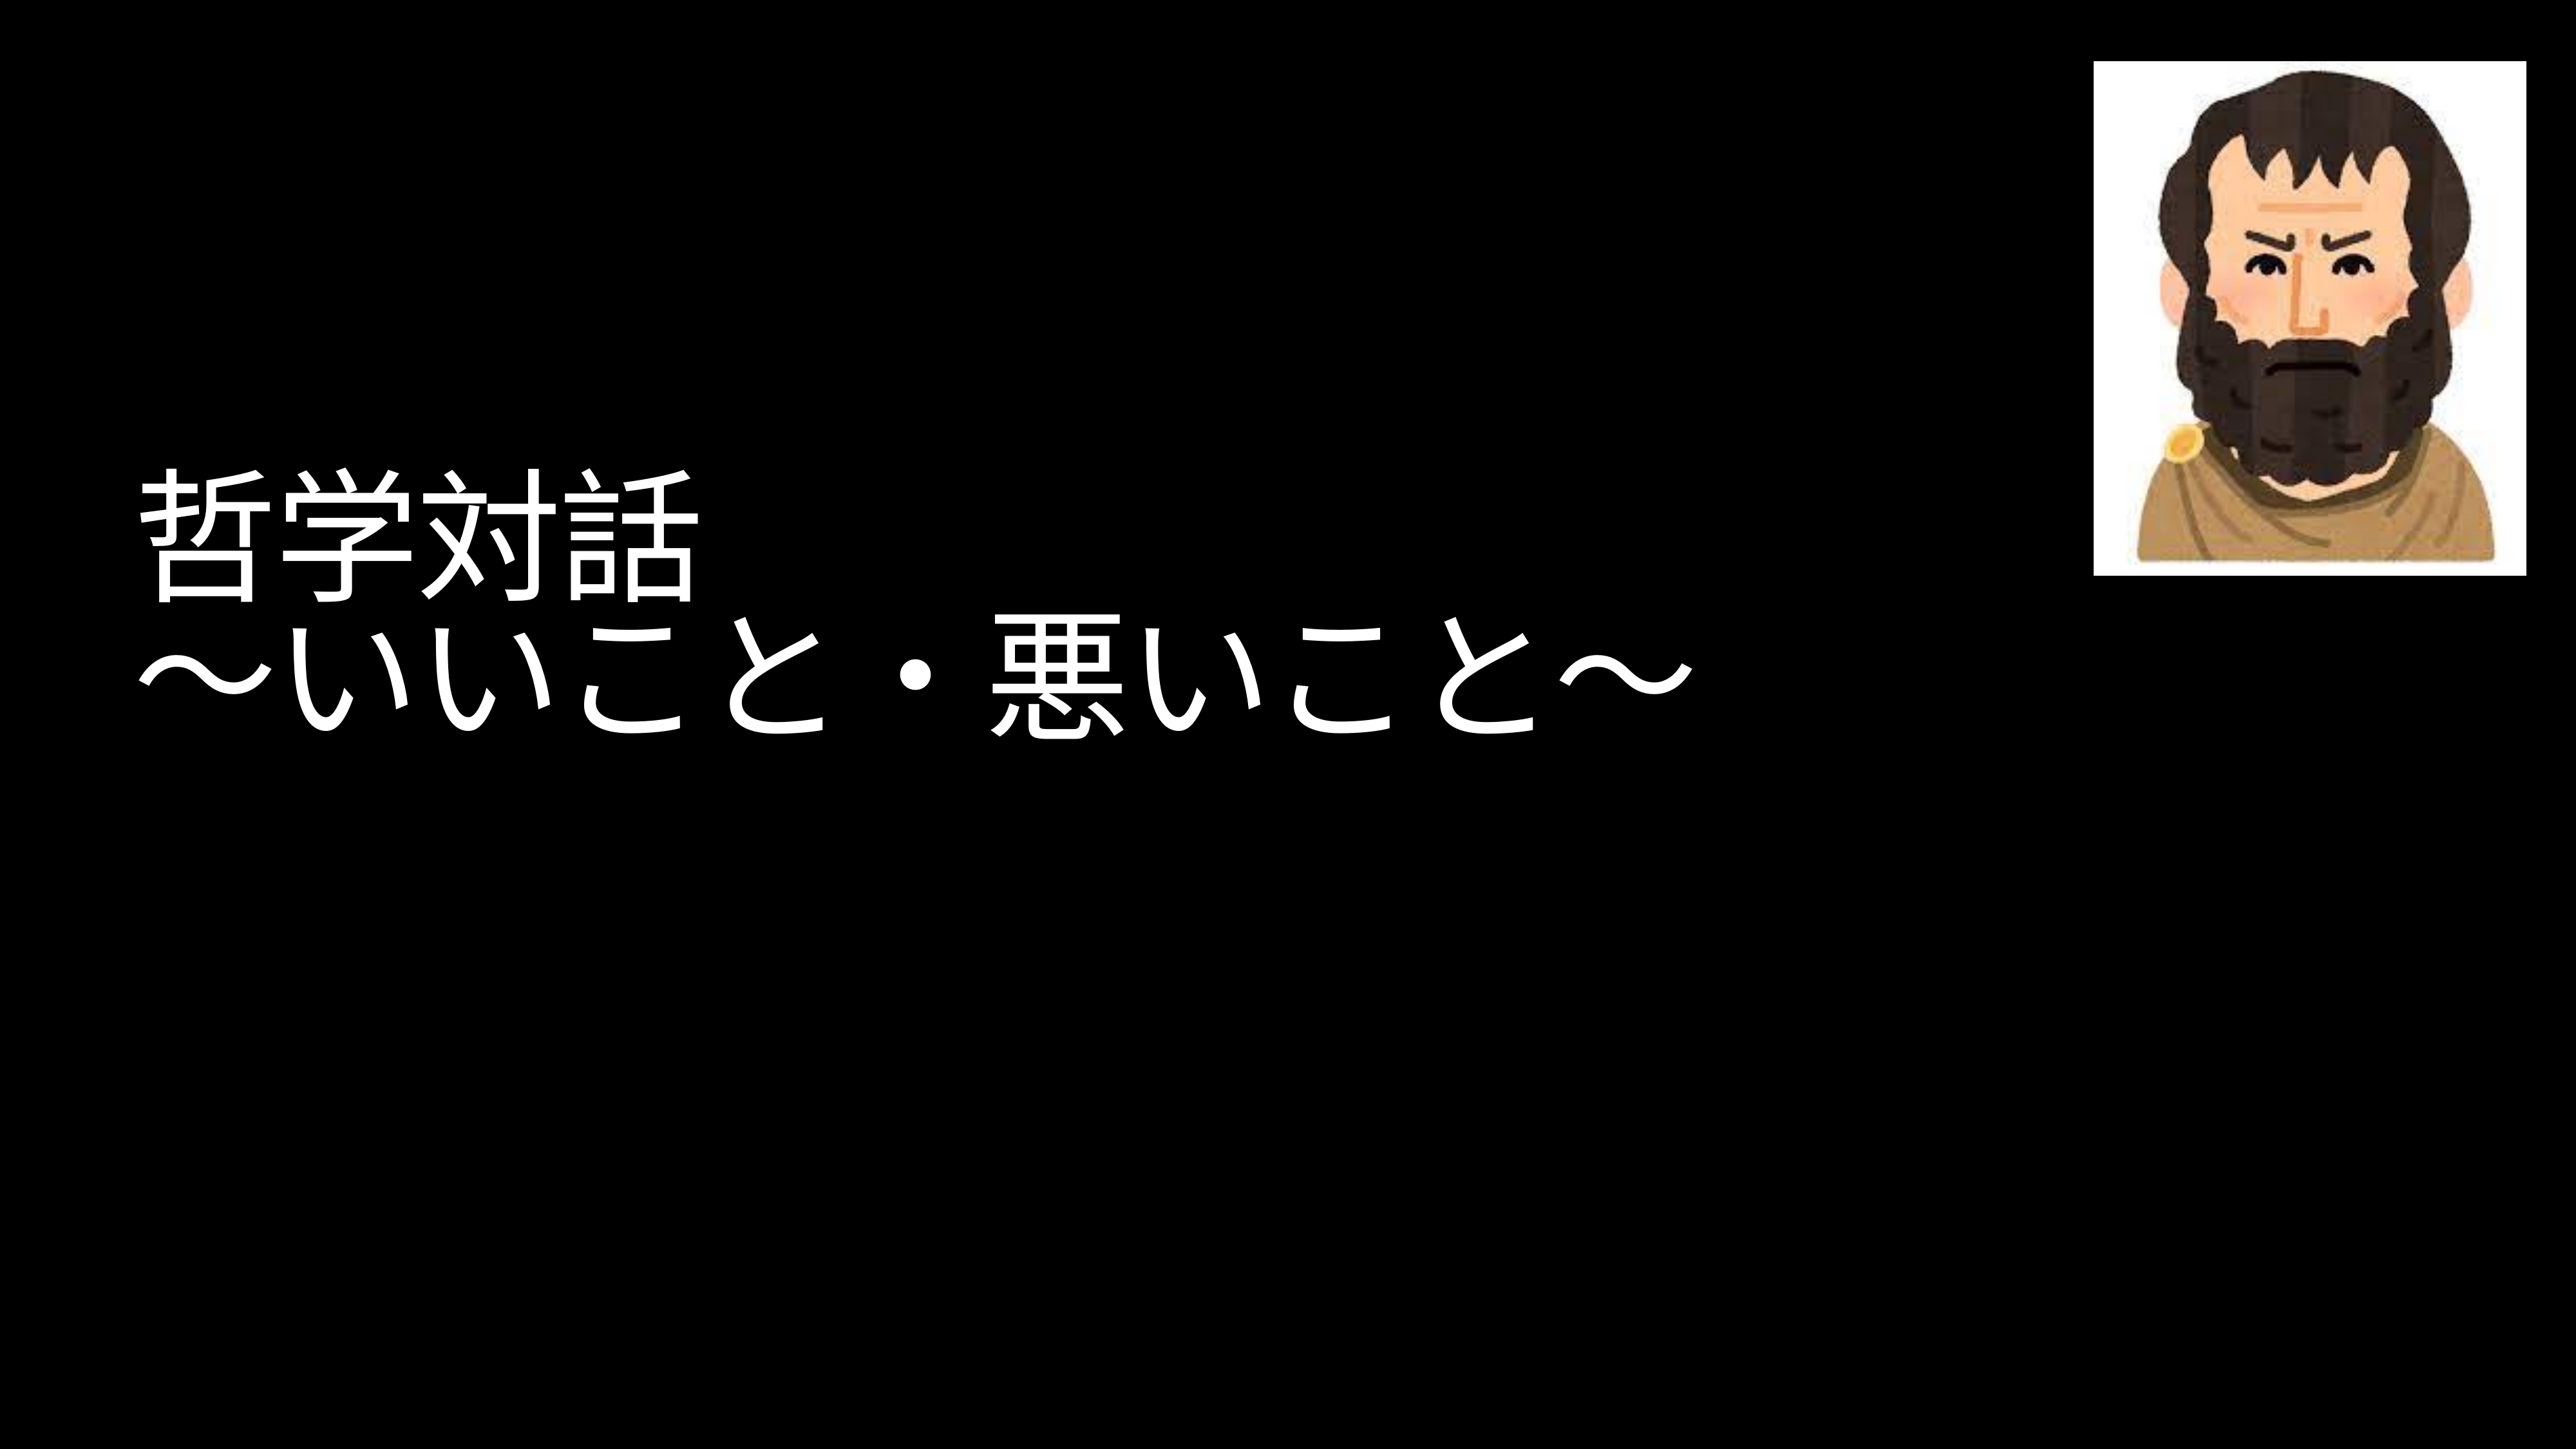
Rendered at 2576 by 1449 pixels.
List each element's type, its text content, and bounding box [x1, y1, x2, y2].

picture [2094, 61, 2526, 576]
title 哲学対話 〜いいこと・悪いこと〜 [127, 271, 2449, 764]
